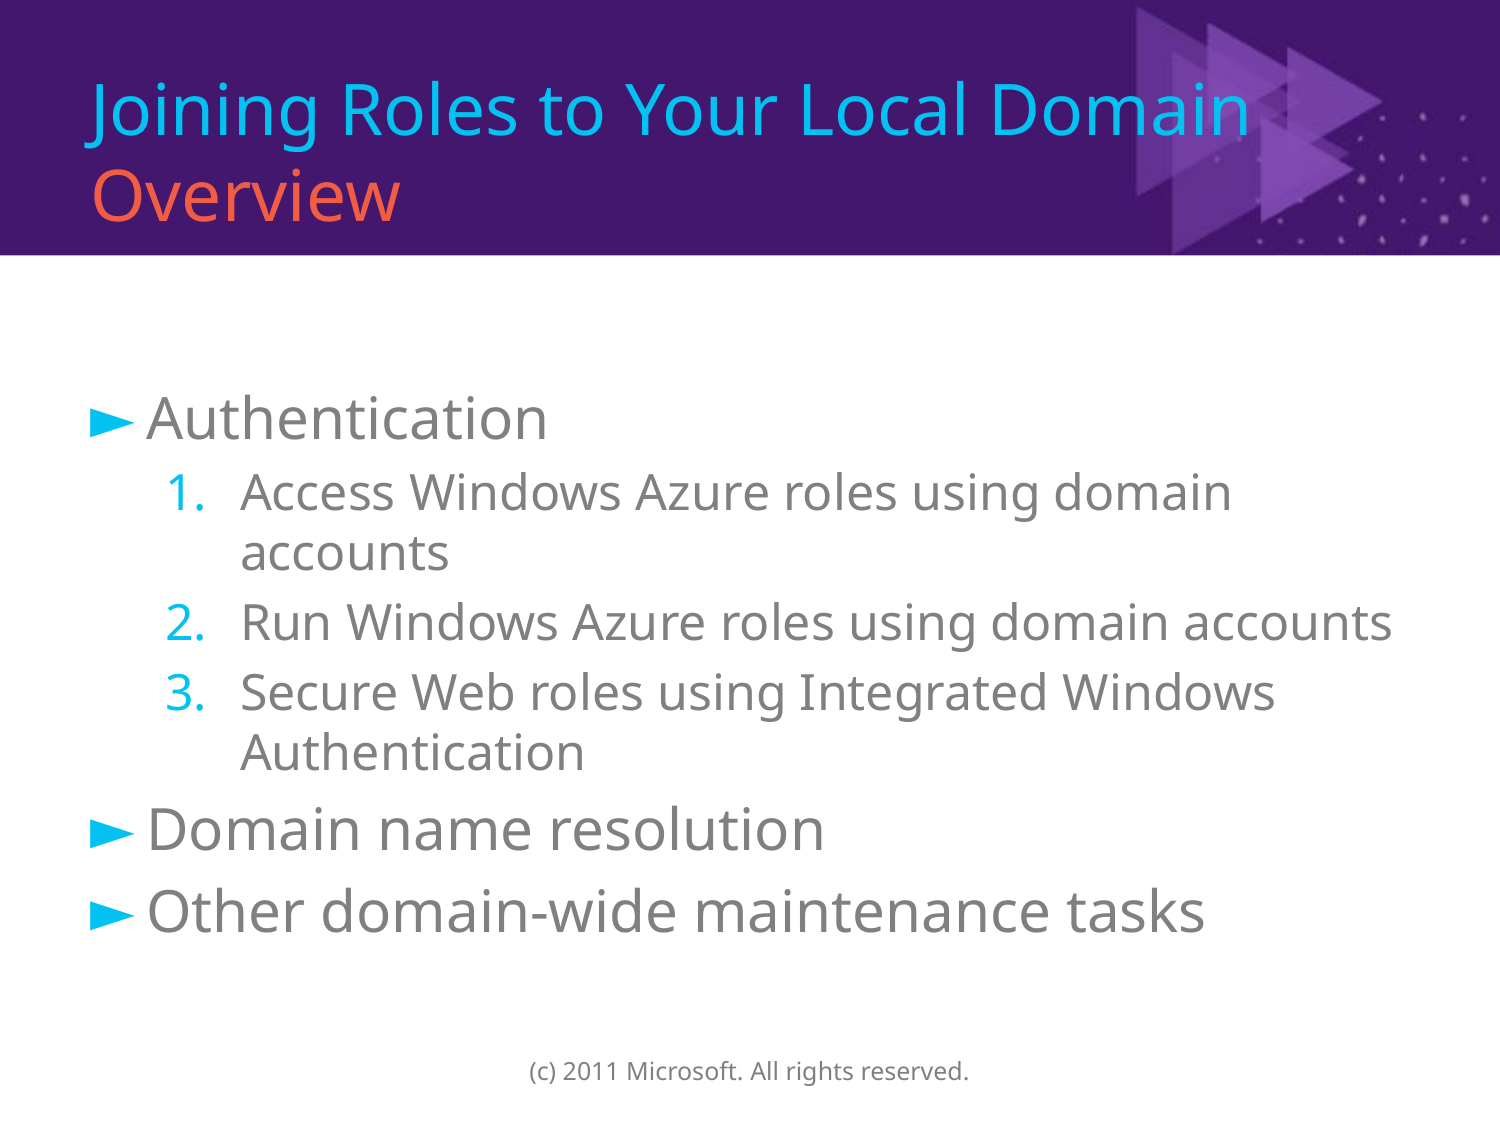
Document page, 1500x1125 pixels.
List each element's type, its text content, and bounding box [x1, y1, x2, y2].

picture [0, 0, 1500, 255]
title Joining Roles to Your Local Domain Overview [75, 56, 1425, 244]
list Authentication Access Windows Azure roles using domain accounts Run Windows Azure roles using domain accounts Secure Web roles using Integrated Windows Authentication Domain name resolution Other domain-wide maintenance tasks [75, 373, 1425, 1005]
footer (c) 2011 Microsoft. All rights reserved. [512, 1042, 988, 1103]
